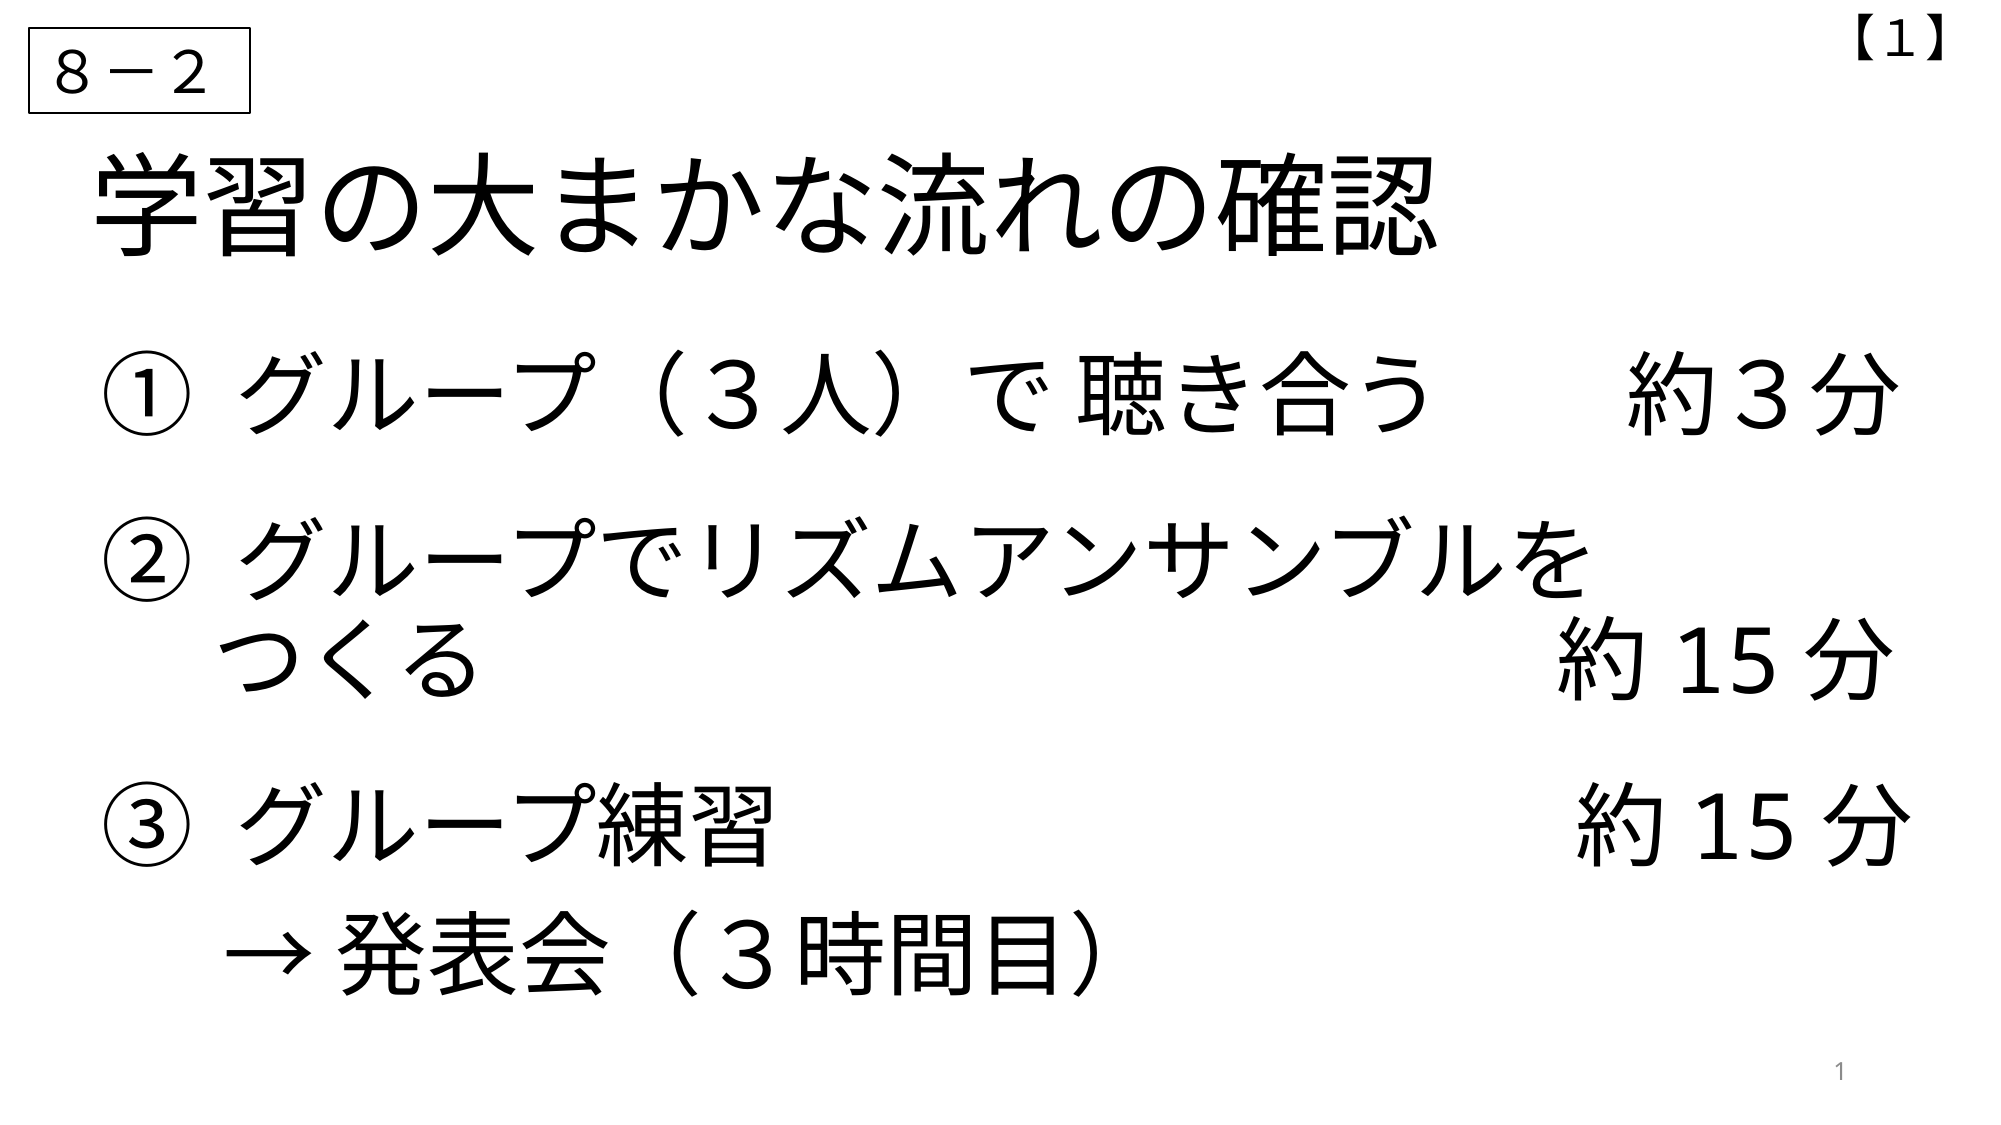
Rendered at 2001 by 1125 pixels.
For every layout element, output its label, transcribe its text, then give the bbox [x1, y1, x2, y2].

slide_number 1 [1412, 1058, 1863, 1103]
text_box ８－２ [29, 27, 250, 113]
text_box 学習の大まかな流れの確認 [75, 142, 1811, 273]
text_box 【１】 [1811, 0, 2000, 74]
text_box ① グループ（３人）で 聴き合う 約３分 ② グループでリズムアンサンブルを つくる 約15分 ③ グループ練習 約15分 → 発表会（３時間目） [86, 301, 1972, 1058]
